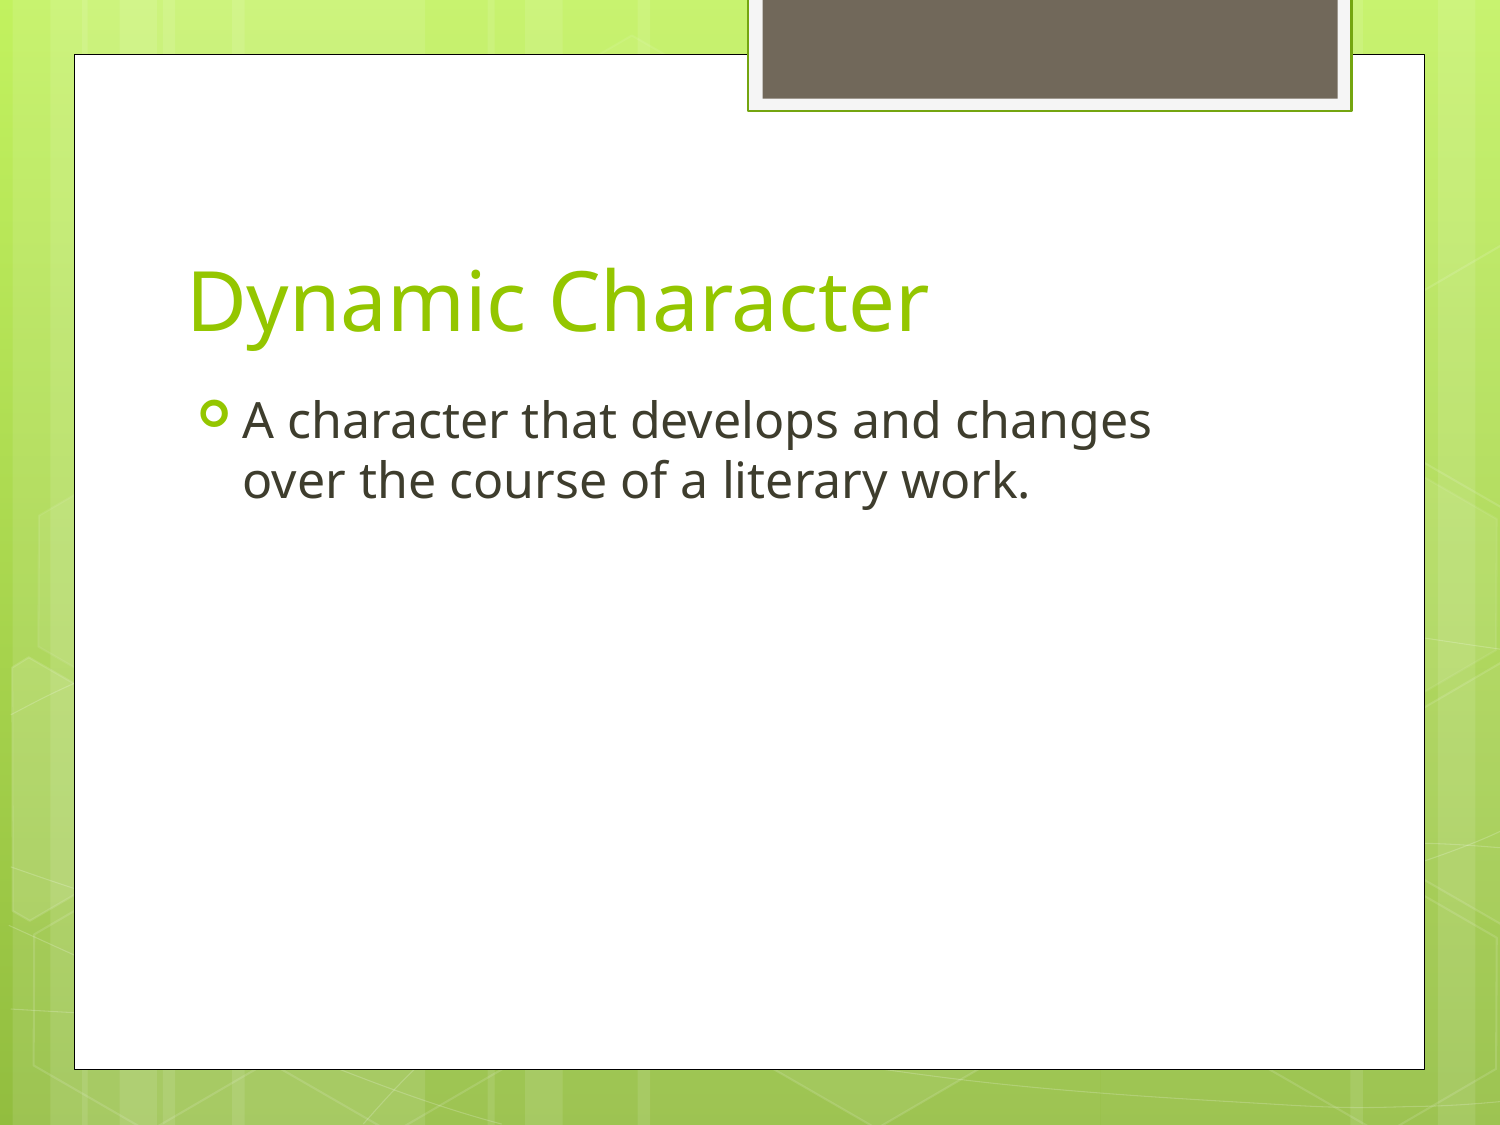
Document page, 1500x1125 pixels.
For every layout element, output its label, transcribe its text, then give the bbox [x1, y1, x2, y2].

title Dynamic Character [171, 168, 1324, 357]
list A character that develops and changes over the course of a literary work. [171, 381, 1283, 957]
